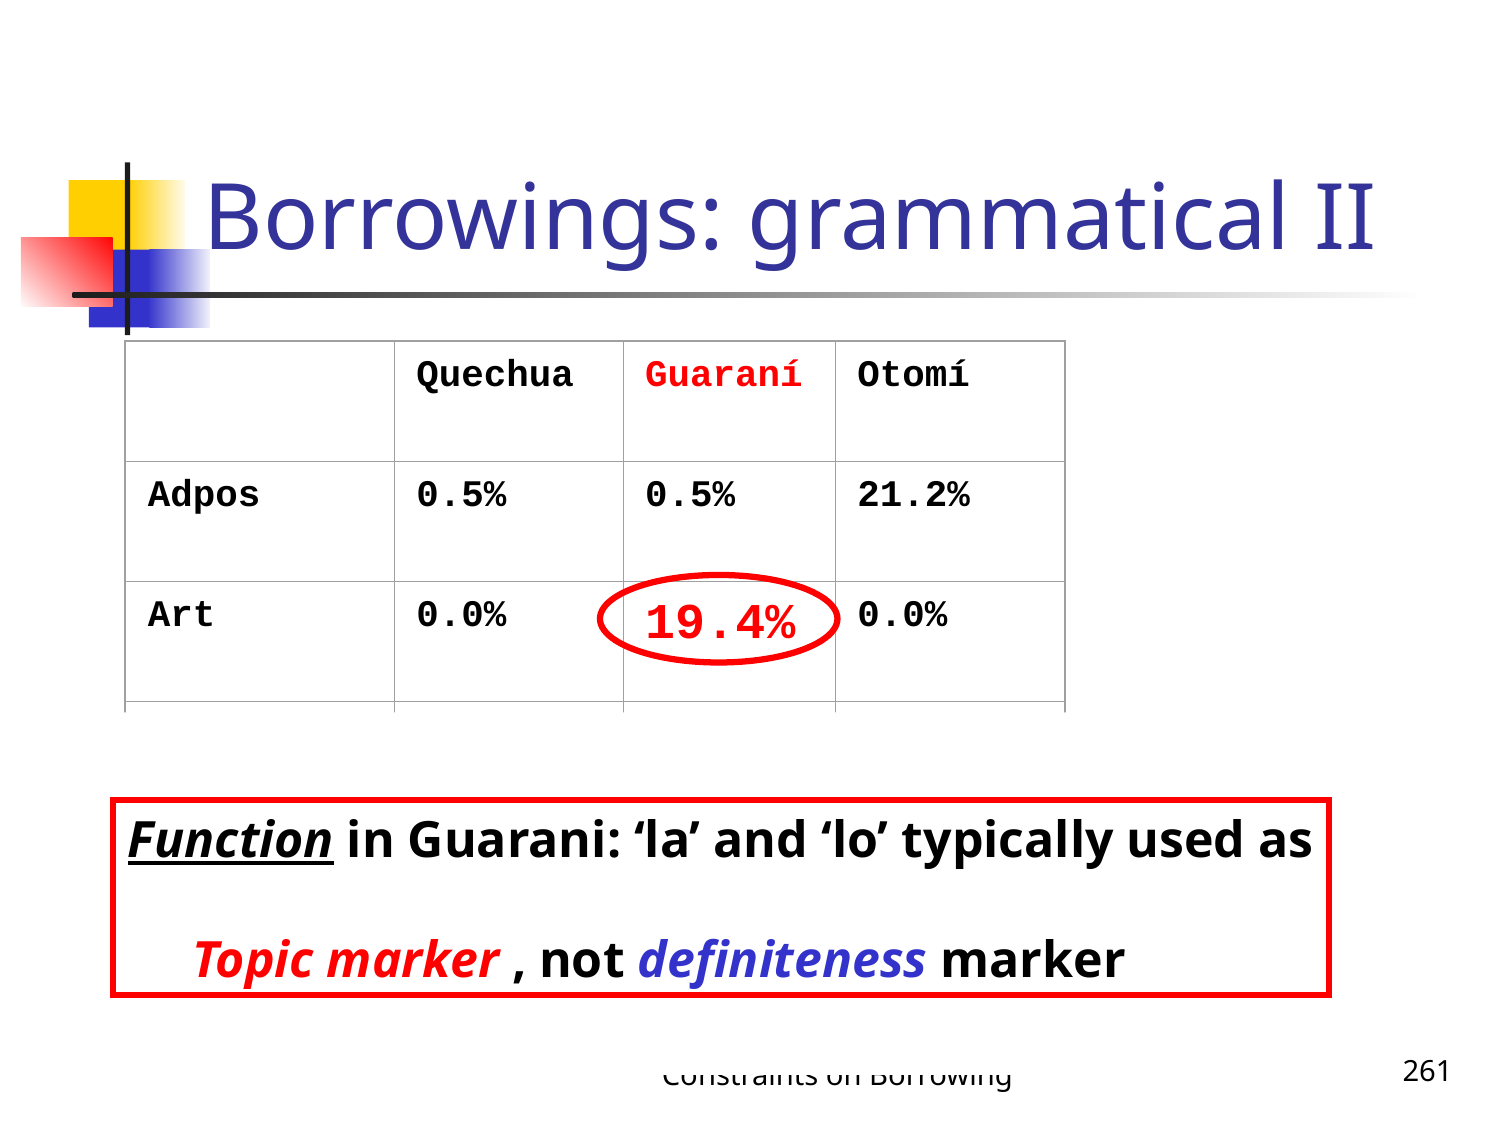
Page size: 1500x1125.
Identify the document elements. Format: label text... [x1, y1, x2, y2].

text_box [124, 340, 1066, 1063]
title Borrowings: grammatical II [188, 224, 1468, 276]
text_box Function in Guarani: ‘la’ and ‘lo’ typically used as Topic marker , not definiteness marker [1070, 799, 1329, 995]
footer Constraints on Borrowing [599, 1075, 1076, 1100]
text_box [99, 712, 1100, 1075]
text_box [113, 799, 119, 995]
text_box [0, 14, 1500, 224]
slide_number 261 [1154, 1023, 1468, 1100]
